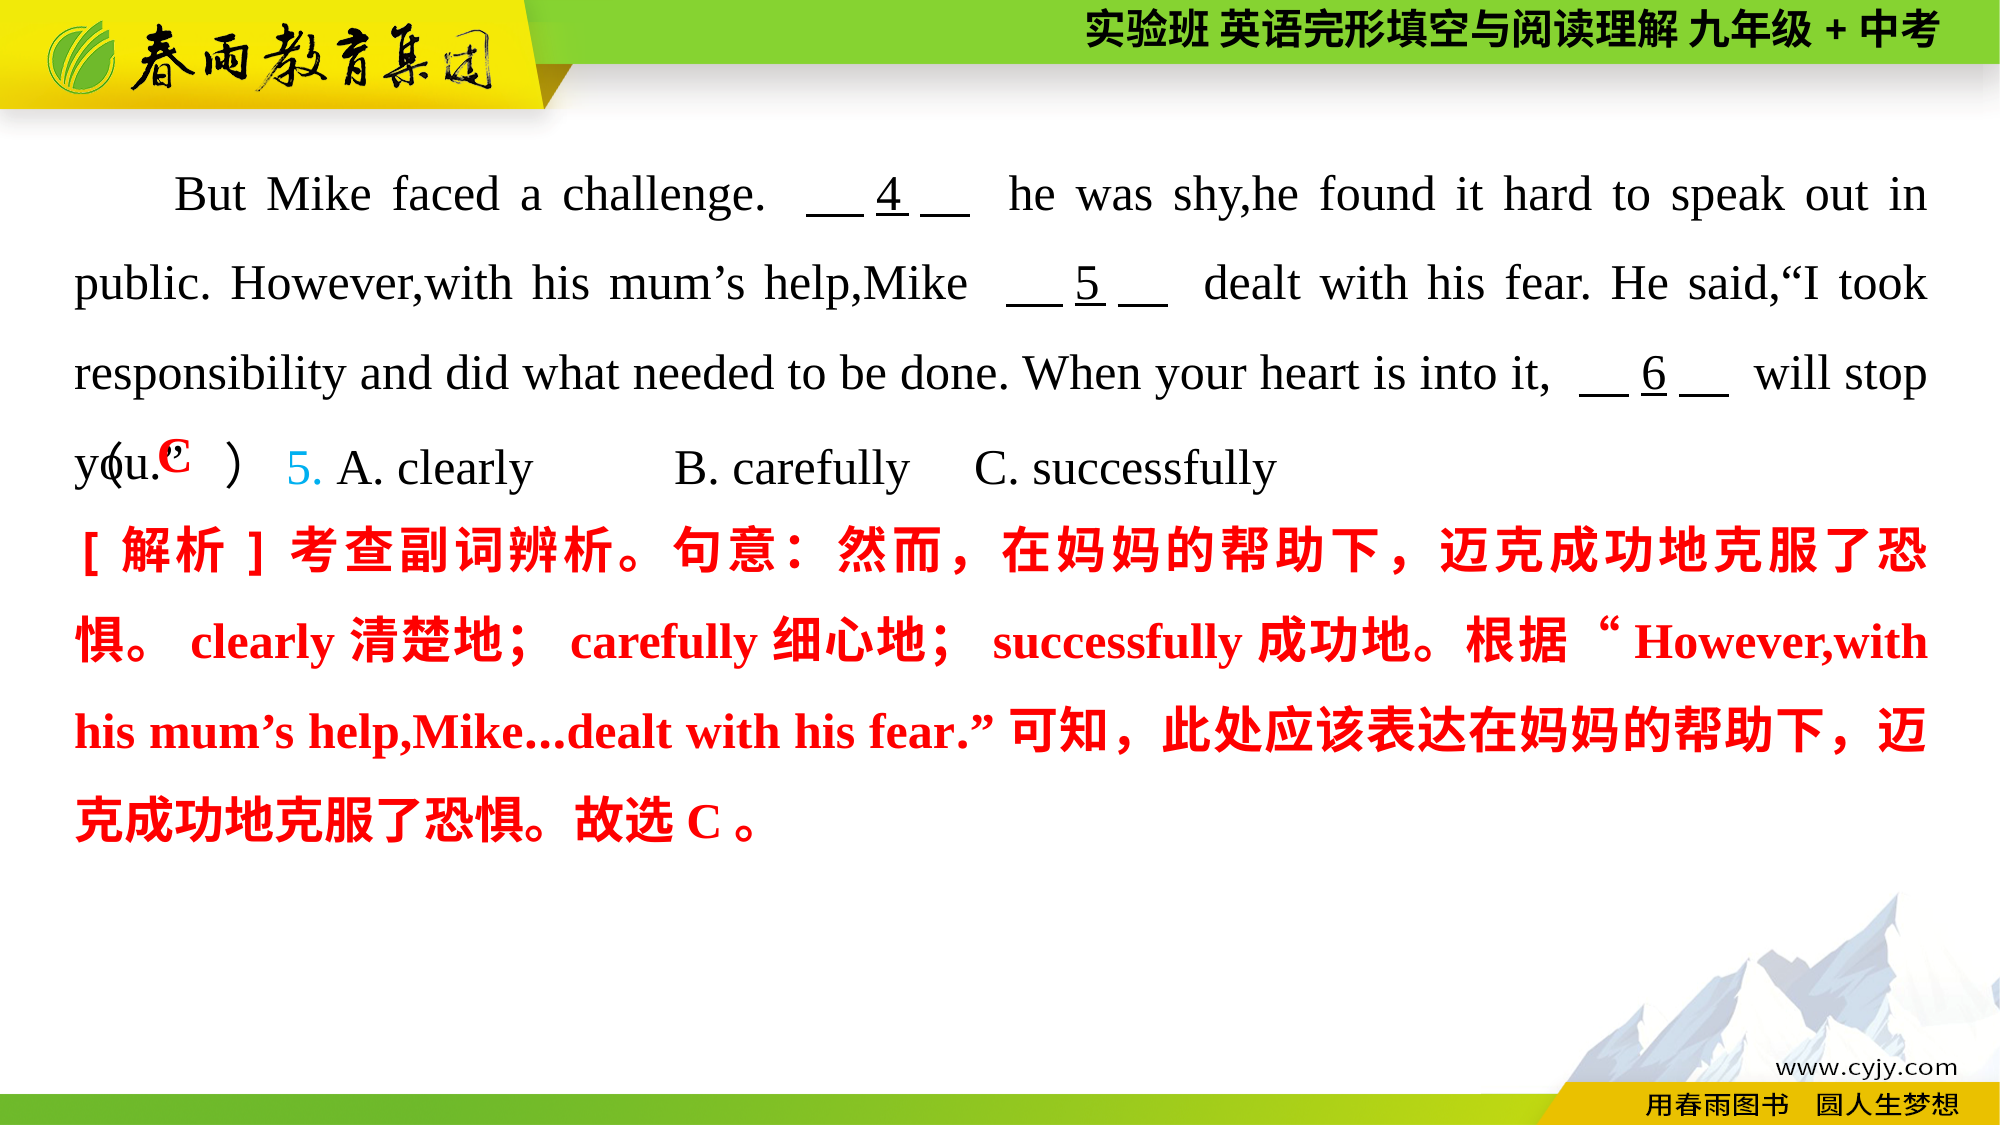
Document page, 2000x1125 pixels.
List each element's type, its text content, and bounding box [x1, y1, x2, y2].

text_box [解析]考查副词辨析。句意：然而，在妈妈的帮助下，迈克成功地克服了恐惧。clearly清楚地；carefully细心地；successfully成功地。根据“However,with his mum’s help,Mike...dealt with his fear.”可知，此处应该表达在妈妈的帮助下，迈克成功地克服了恐惧。故选C。 [59, 480, 1944, 856]
list But Mike faced a challenge. 4 he was shy,he found it hard to speak out in public. However,with his mum’s help,Mike 5 dealt with his fear. He said,“I took responsibility and did what needed to be done. When your heart is into it, 6 will stop you.” [59, 122, 1944, 410]
picture [0, 0, 2000, 1125]
text_box C [141, 414, 208, 480]
text_box （ ）5. A. clearly B. carefully C. successfully [59, 410, 1944, 480]
